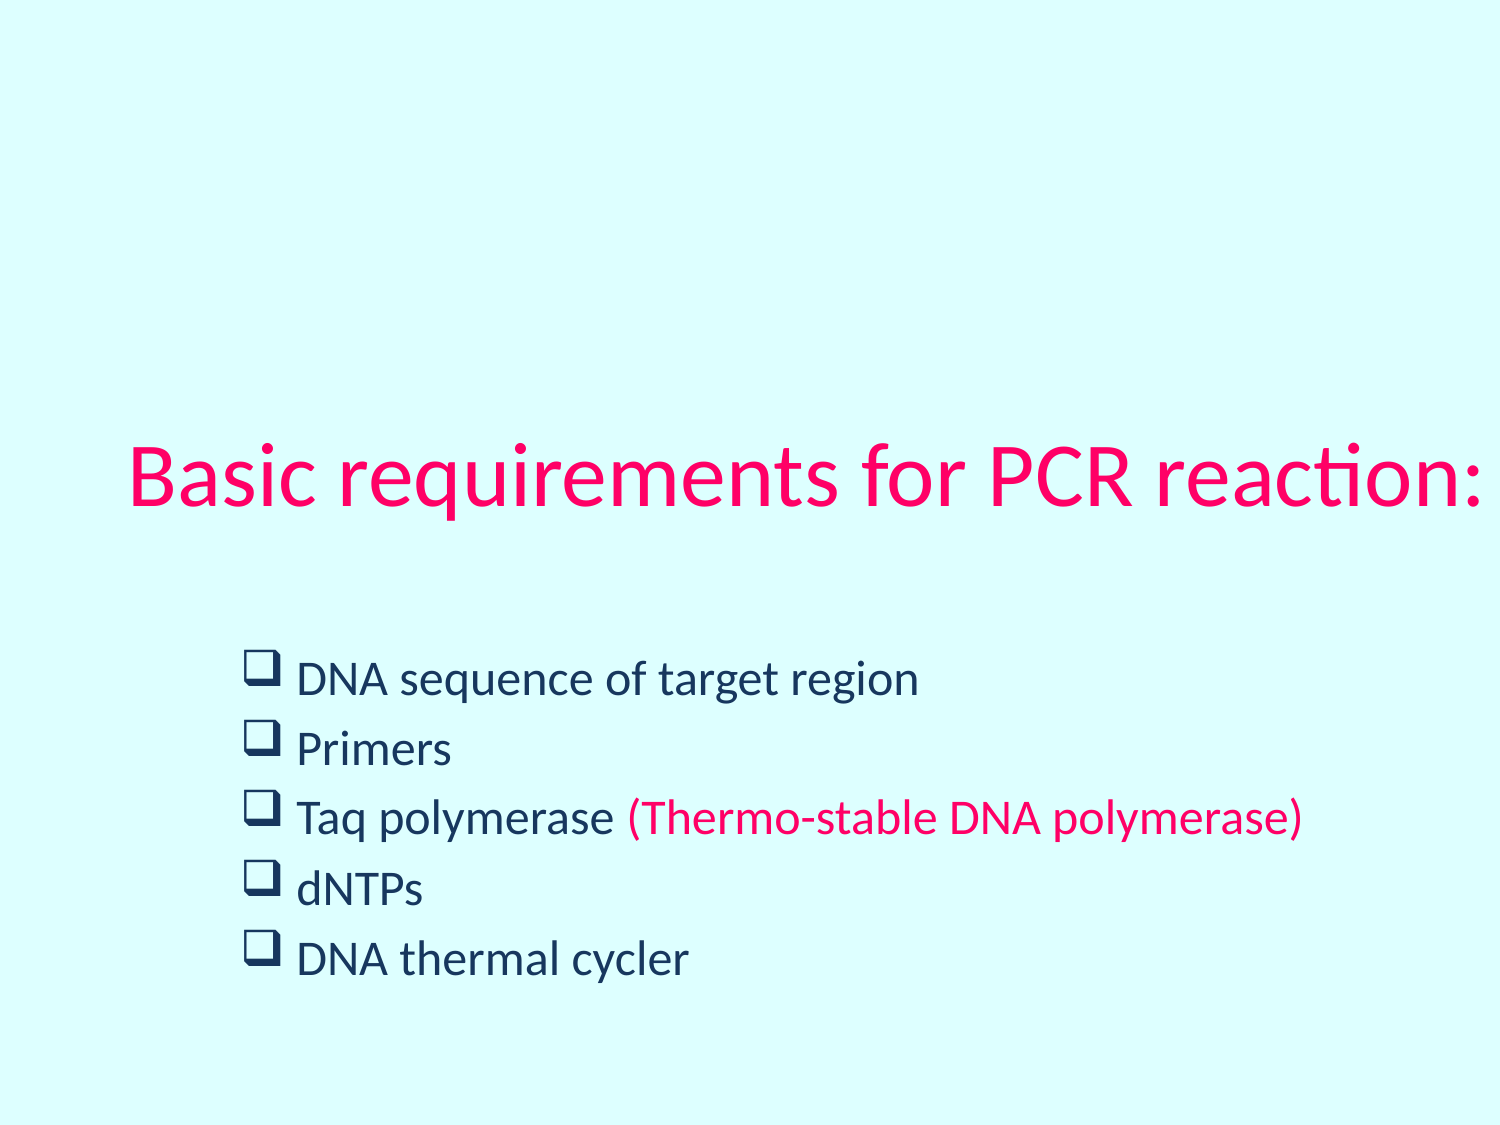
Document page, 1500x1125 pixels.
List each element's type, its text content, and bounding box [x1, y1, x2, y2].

title Basic requirements for PCR reaction: [112, 349, 1500, 591]
subtitle DNA sequence of target region Primers Taq polymerase (Thermo-stable DNA polymerase) dNTPs DNA thermal cycler [225, 637, 1447, 1059]
